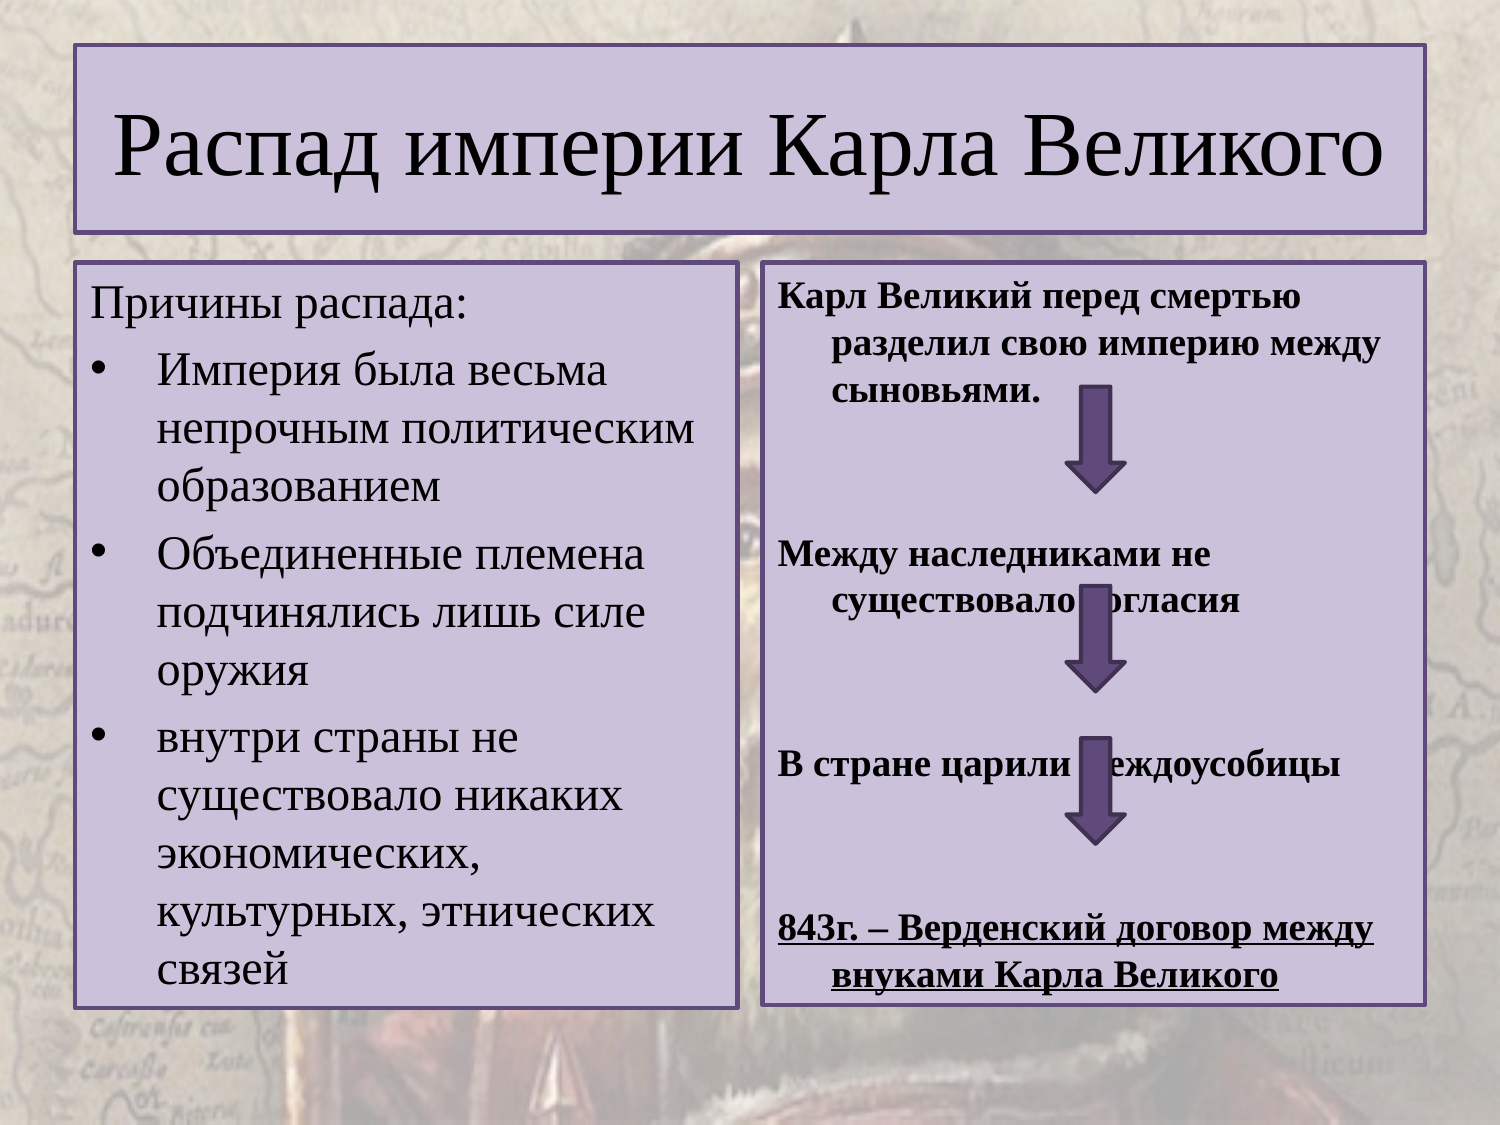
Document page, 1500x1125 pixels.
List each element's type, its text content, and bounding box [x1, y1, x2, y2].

text_box [1064, 736, 1127, 846]
list Причины распада: Империя была весьма непрочным политическим образованием Объединенные племена подчинялись лишь силе оружия внутри страны не существовало никаких экономических, культурных, этнических связей [75, 262, 738, 1008]
list Карл Великий перед смертью разделил свою империю между сыновьями. Между наследниками не существовало согласия В стране царили междоусобицы 843г. – Верденский договор между внуками Карла Великого [762, 262, 1425, 1005]
text_box [1064, 384, 1127, 495]
text_box [1064, 583, 1127, 694]
title Распад империи Карла Великого [75, 45, 1425, 233]
